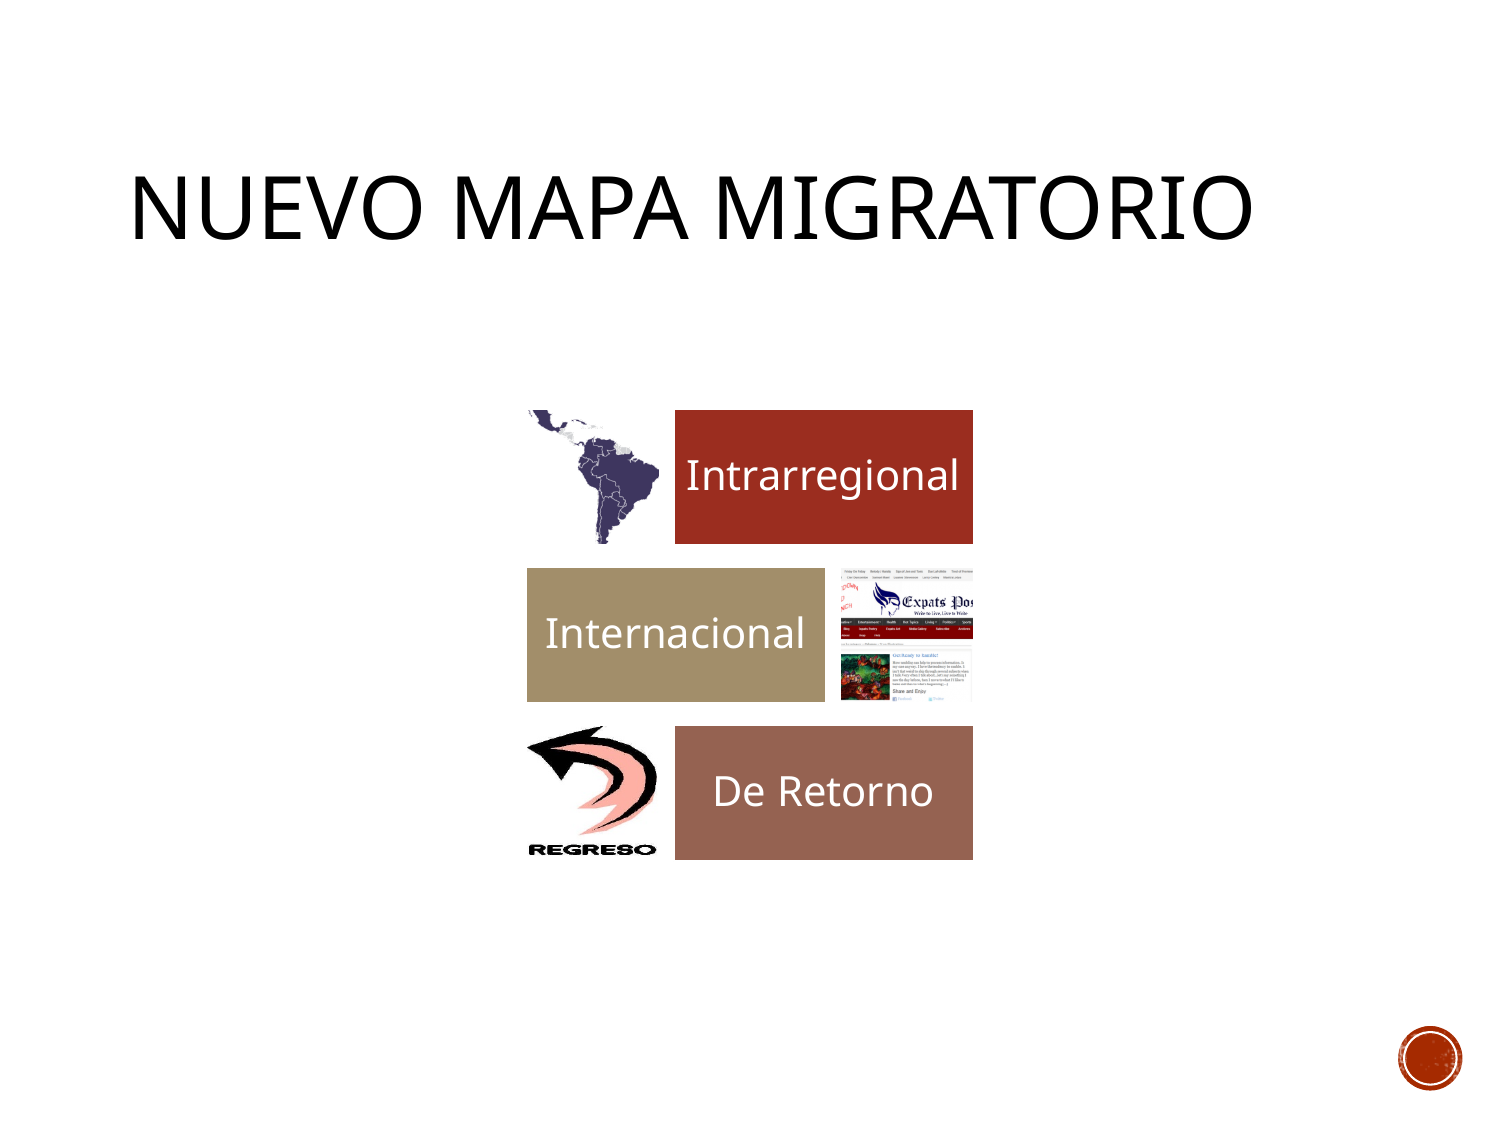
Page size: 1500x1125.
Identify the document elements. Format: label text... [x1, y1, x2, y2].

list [72, 410, 1428, 861]
title Nuevo mapa migratorio [112, 79, 1388, 344]
